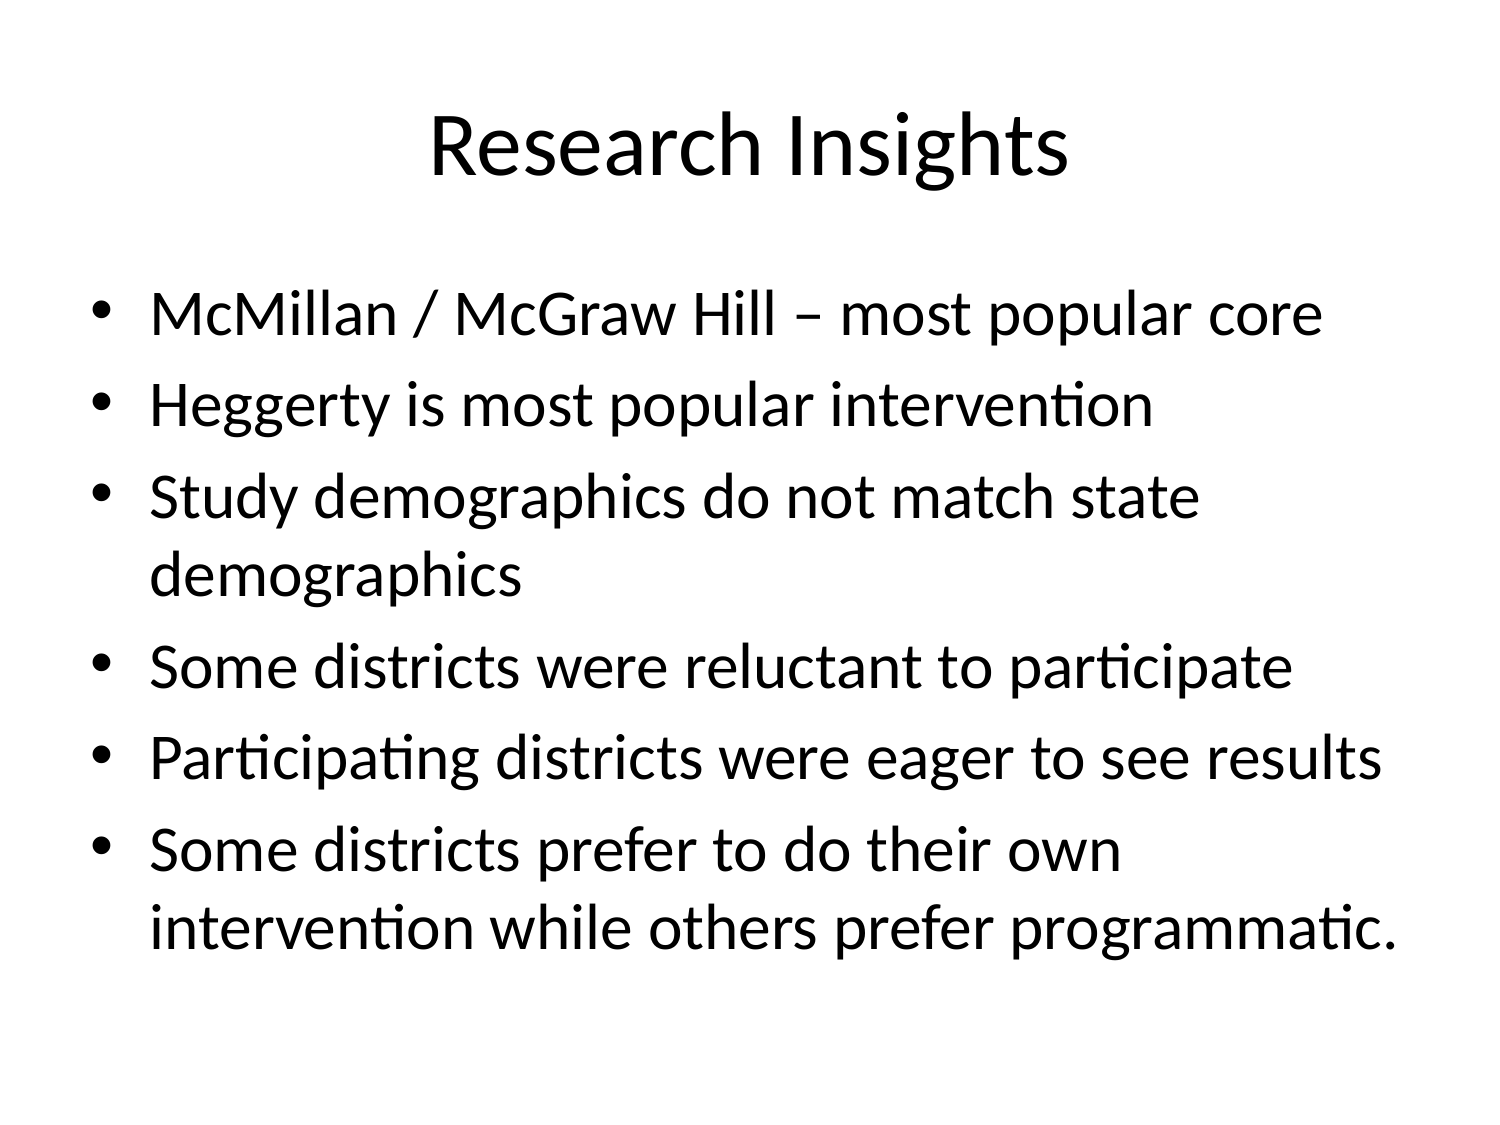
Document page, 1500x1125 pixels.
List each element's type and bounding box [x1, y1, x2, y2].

title [75, 45, 1425, 233]
list [75, 262, 1425, 1005]
